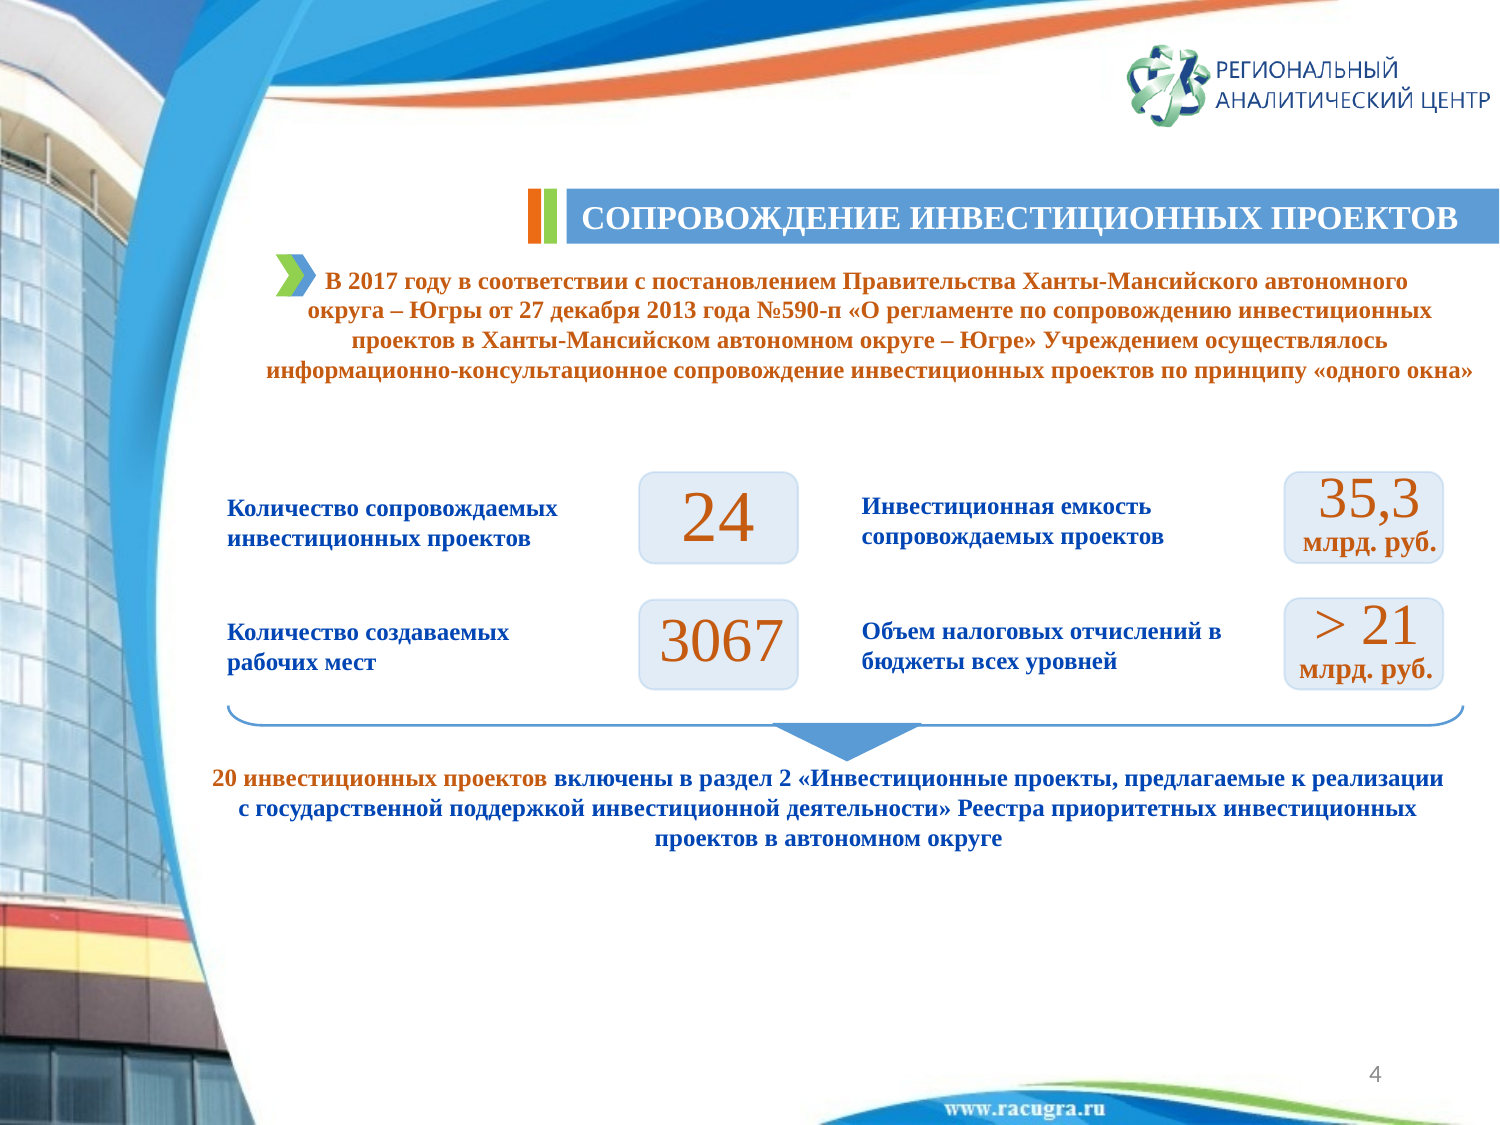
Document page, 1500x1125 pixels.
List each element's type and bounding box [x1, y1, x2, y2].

text_box [528, 188, 1500, 244]
picture [0, 0, 1500, 1125]
text_box [170, 461, 1500, 1125]
text_box [240, 255, 1500, 359]
